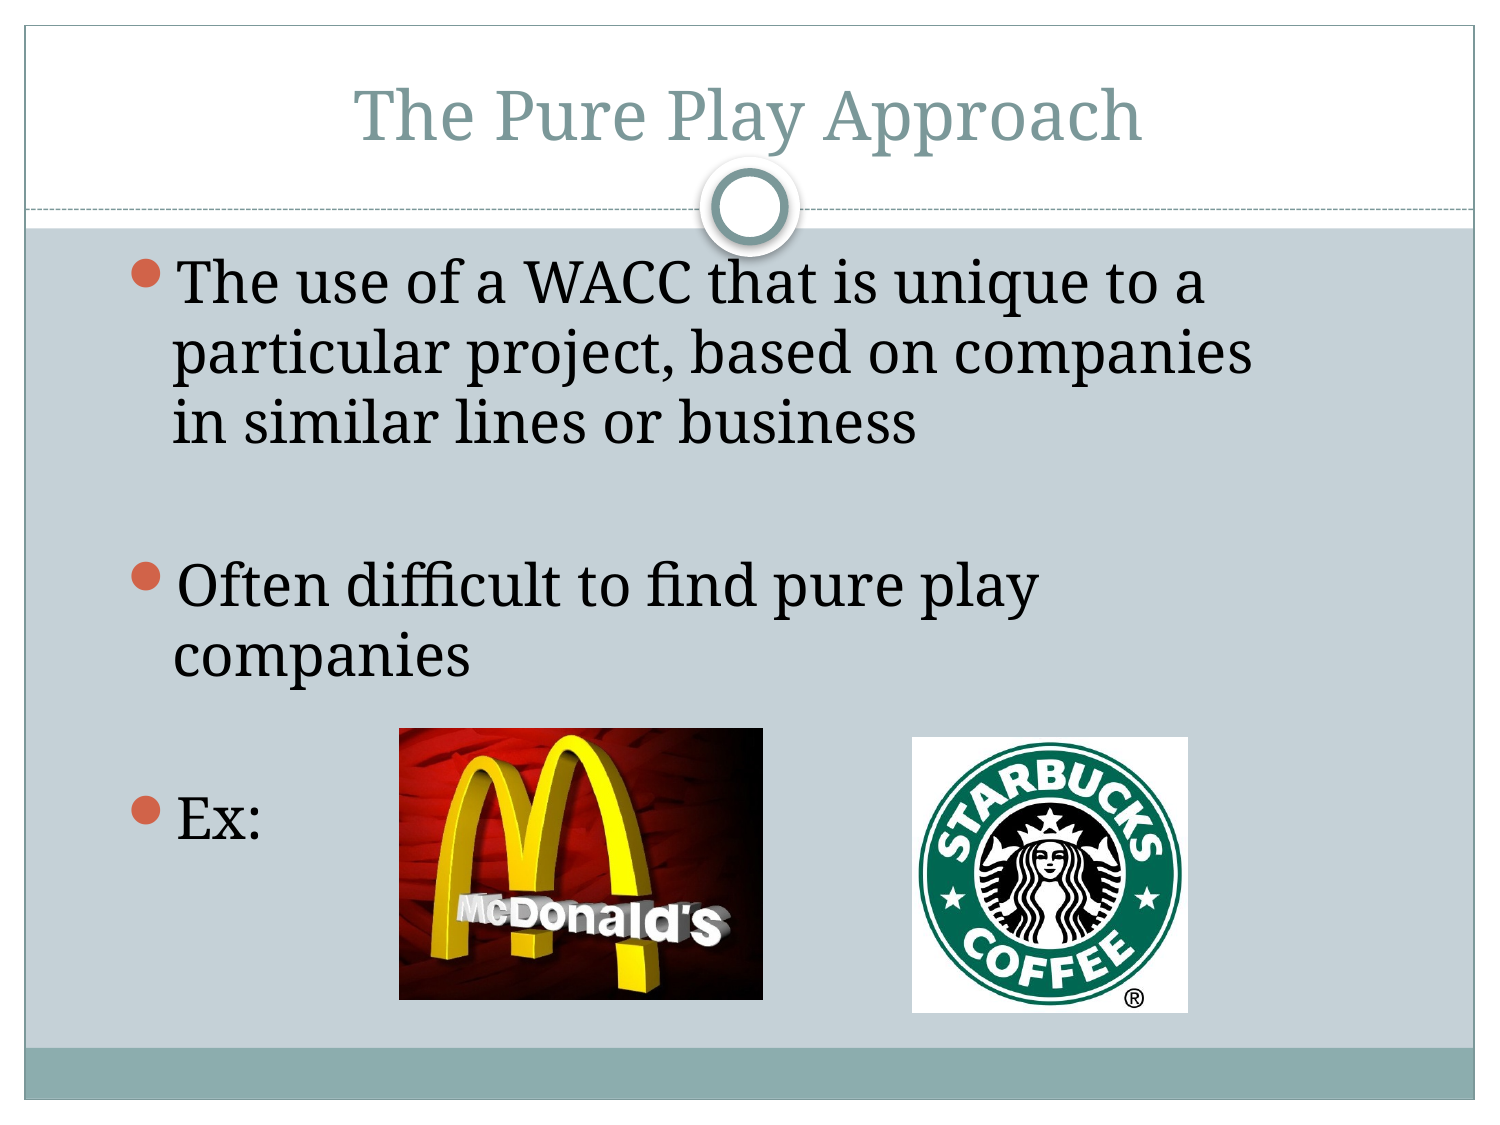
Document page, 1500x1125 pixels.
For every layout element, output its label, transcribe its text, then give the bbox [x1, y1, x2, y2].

picture [399, 727, 763, 1001]
picture [912, 737, 1188, 1013]
list The use of a WACC that is unique to a particular project, based on companies in similar lines or business Often difficult to find pure play companies Ex: [112, 237, 1312, 981]
title The Pure Play Approach [49, 37, 1450, 162]
